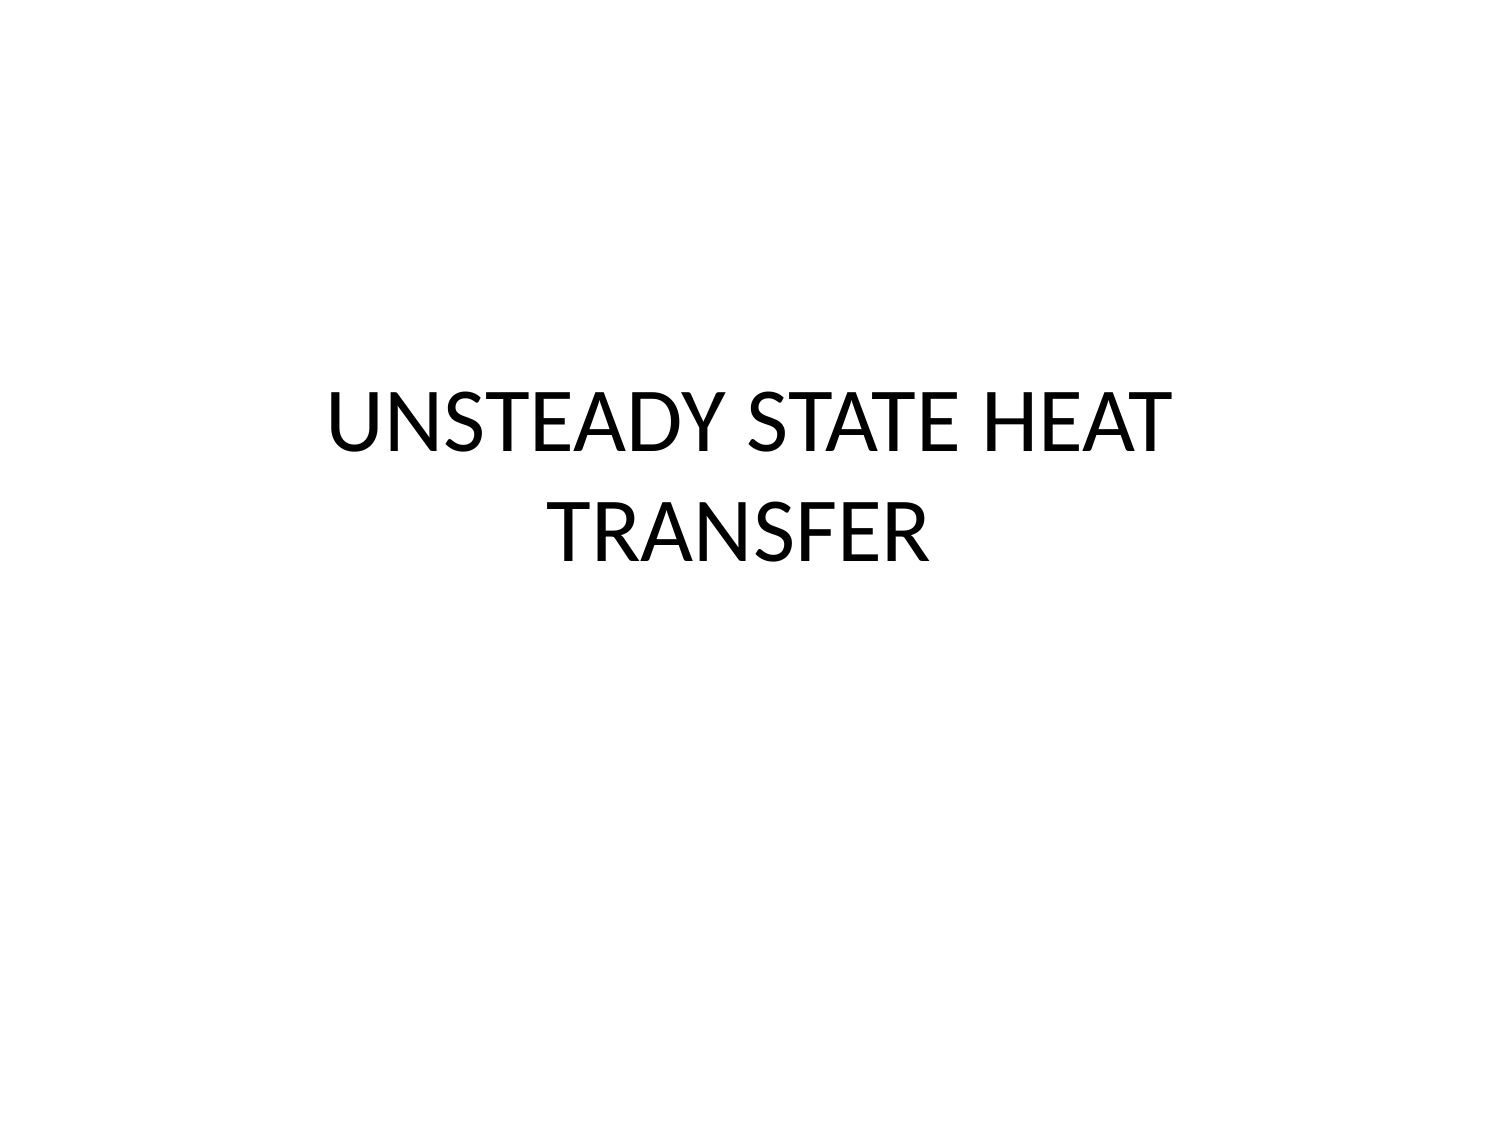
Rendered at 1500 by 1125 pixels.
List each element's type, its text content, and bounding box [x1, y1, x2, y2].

title Unsteady state heat transfer [112, 349, 1388, 591]
